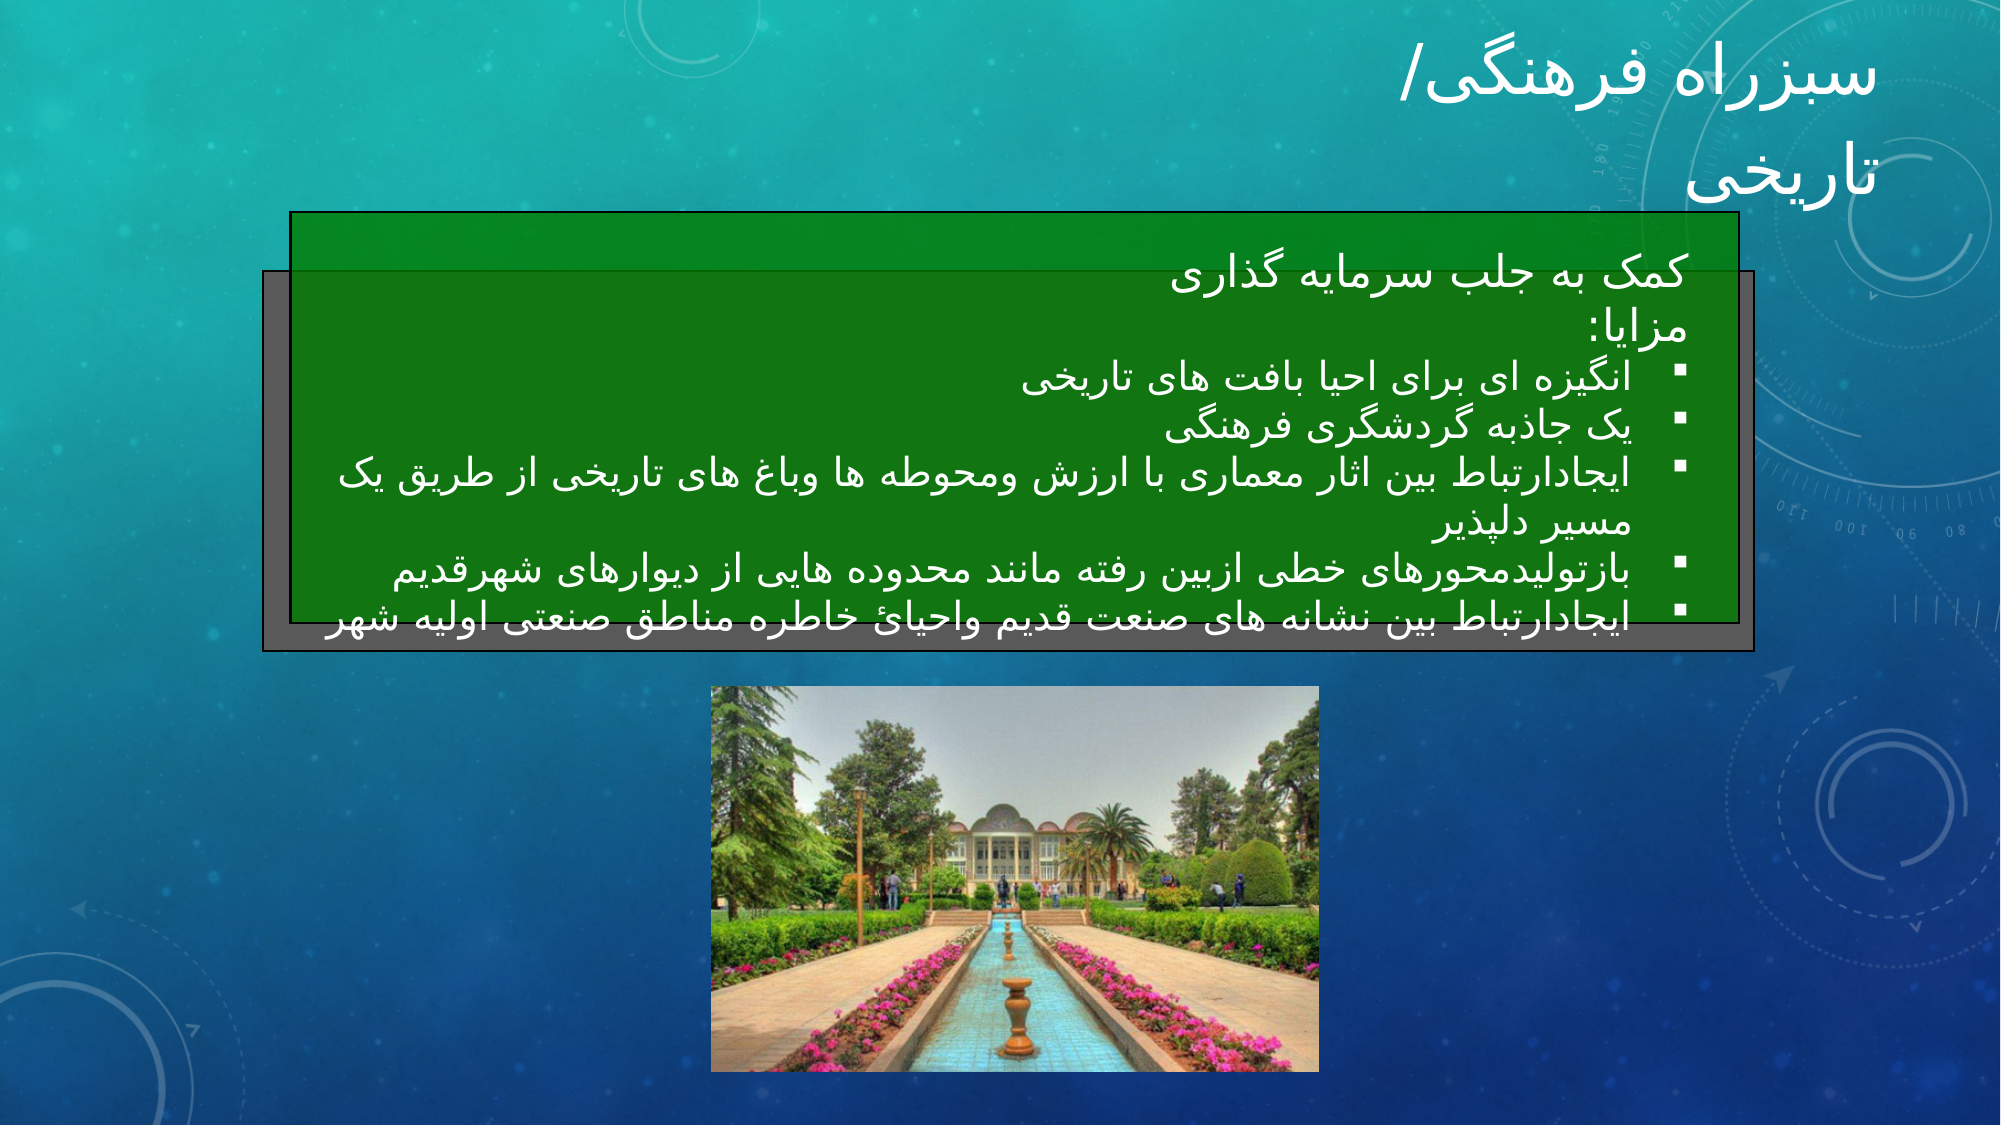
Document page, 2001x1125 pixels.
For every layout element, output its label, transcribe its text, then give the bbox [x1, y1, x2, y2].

text_box سبزراه فرهنگی/ تاریخی [1250, 0, 1896, 217]
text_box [262, 211, 1754, 652]
picture [0, 0, 2001, 1125]
